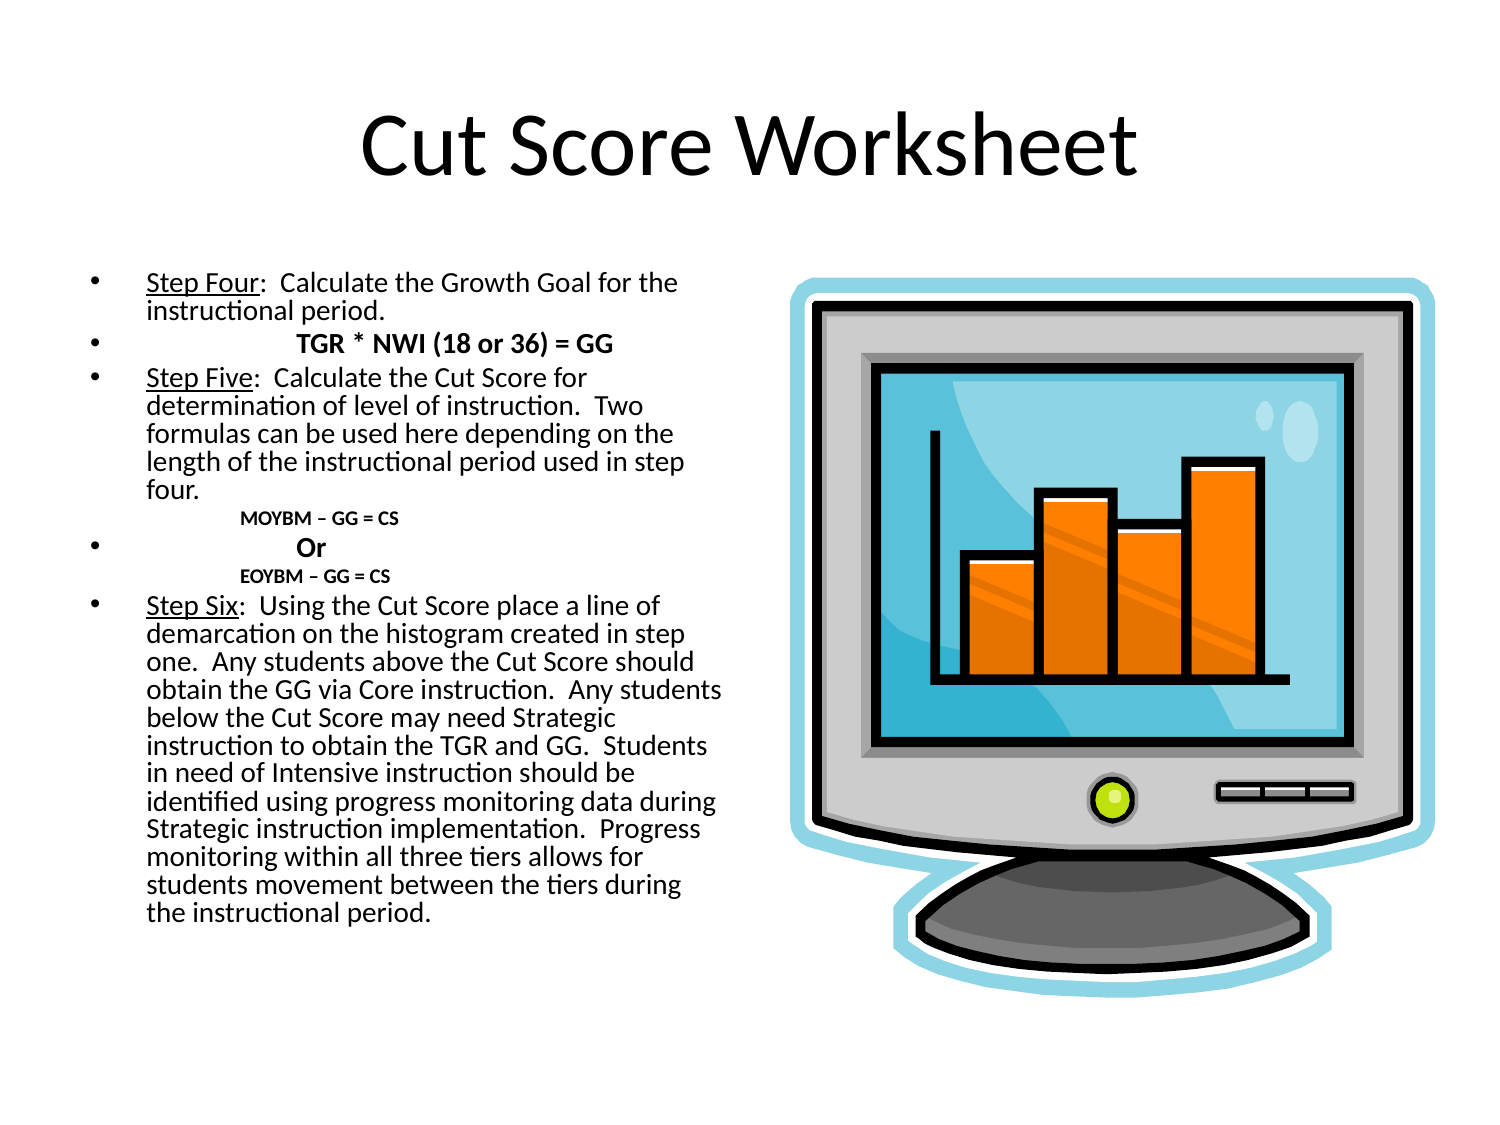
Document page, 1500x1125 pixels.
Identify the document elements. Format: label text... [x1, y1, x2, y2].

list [787, 274, 1438, 1001]
title Cut Score Worksheet [75, 45, 1425, 233]
list Step Four: Calculate the Growth Goal for the instructional period. TGR * NWI (18 or 36) = GG Step Five: Calculate the Cut Score for determination of level of instruction. Two formulas can be used here depending on the length of the instructional period used in step four. MOYBM – GG = CS Or EOYBM – GG = CS Step Six: Using the Cut Score place a line of demarcation on the histogram created in step one. Any students above the Cut Score should obtain the GG via Core instruction. Any students below the Cut Score may need Strategic instruction to obtain the TGR and GG. Students in need of Intensive instruction should be identified using progress monitoring data during Strategic instruction implementation. Progress monitoring within all three tiers allows for students movement between the tiers during the instructional period. [75, 262, 738, 1005]
